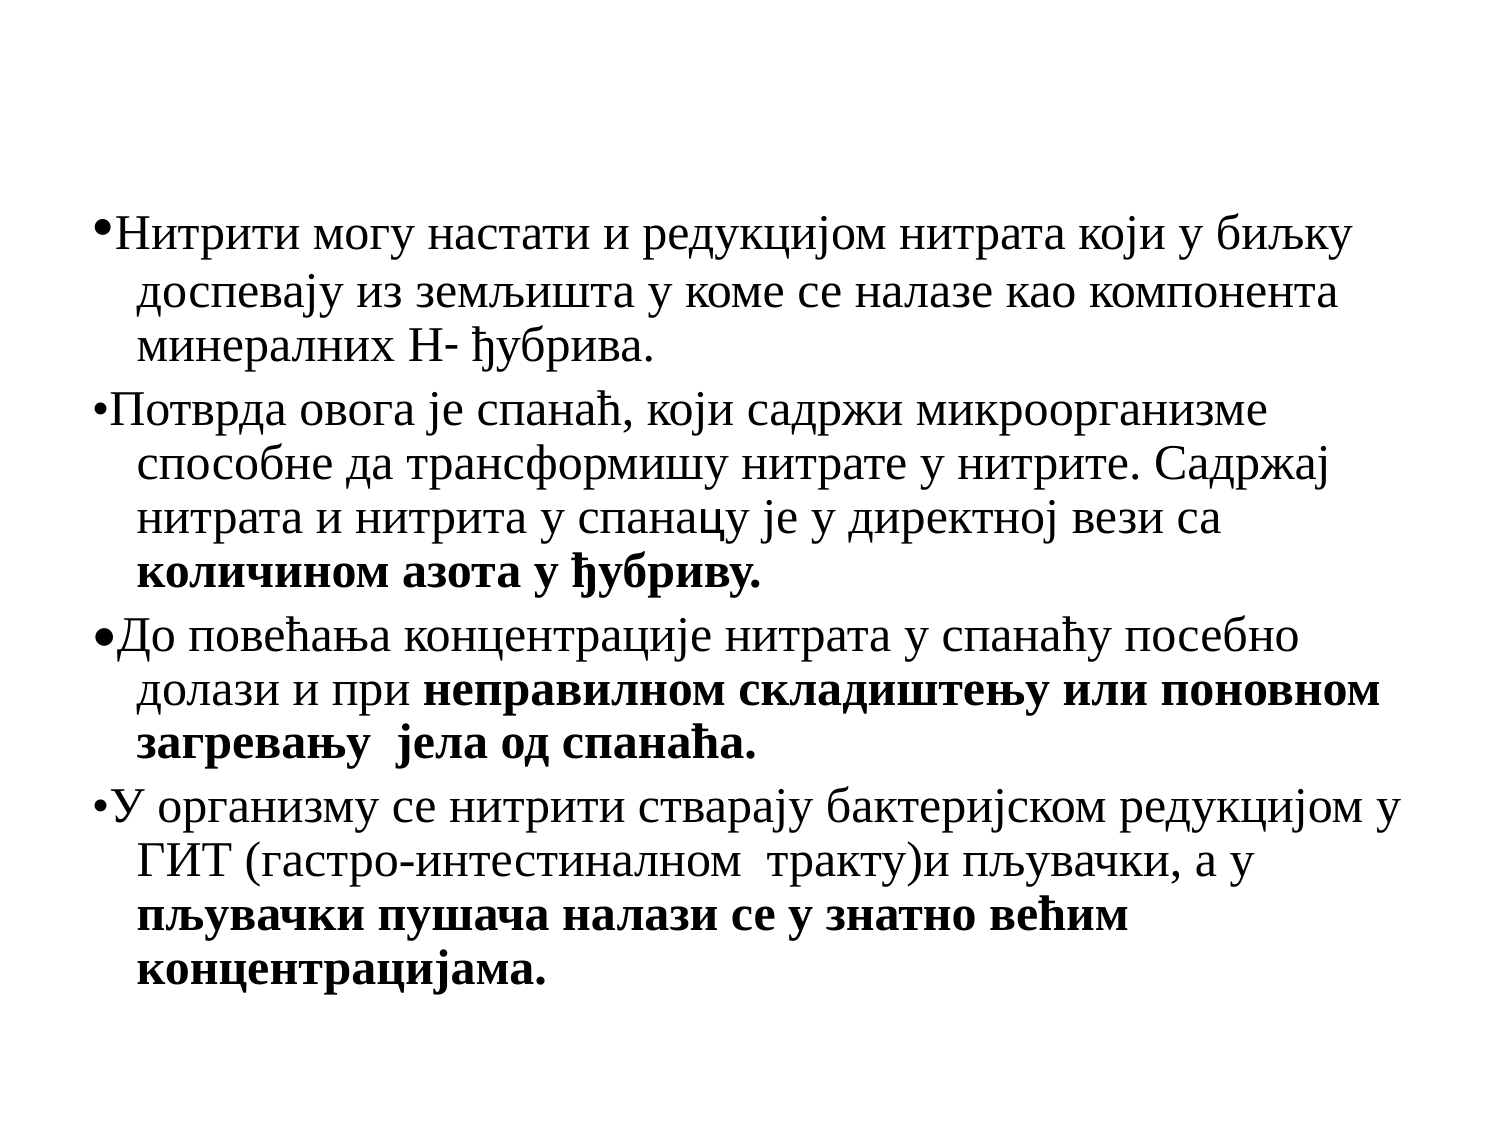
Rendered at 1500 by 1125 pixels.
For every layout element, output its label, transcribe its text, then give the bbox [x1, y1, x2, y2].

list •Нитрити могу настати и редукцијом нитрата који у биљку доспевају из земљишта у коме се налазе као компонента минералних Н- ђубрива. •Потврда овога је спанаћ, који садржи микроорганизме способне да трансформишу нитрате у нитрите. Садржај нитрата и нитрита у спанацу је у директној вези са количином азота у ђубриву. •До повећања концентрације нитрата у спанаћу посебно долази и при неправилном складиштењу или поновном загревању јела од спанаћа. •У организму се нитрити стварају бактеријском редукцијом у ГИТ (гастро-интестиналном тракту)и пљувачки, а у пљувачки пушача налази се у знатно већим концентрацијама. [76, 184, 1427, 1073]
